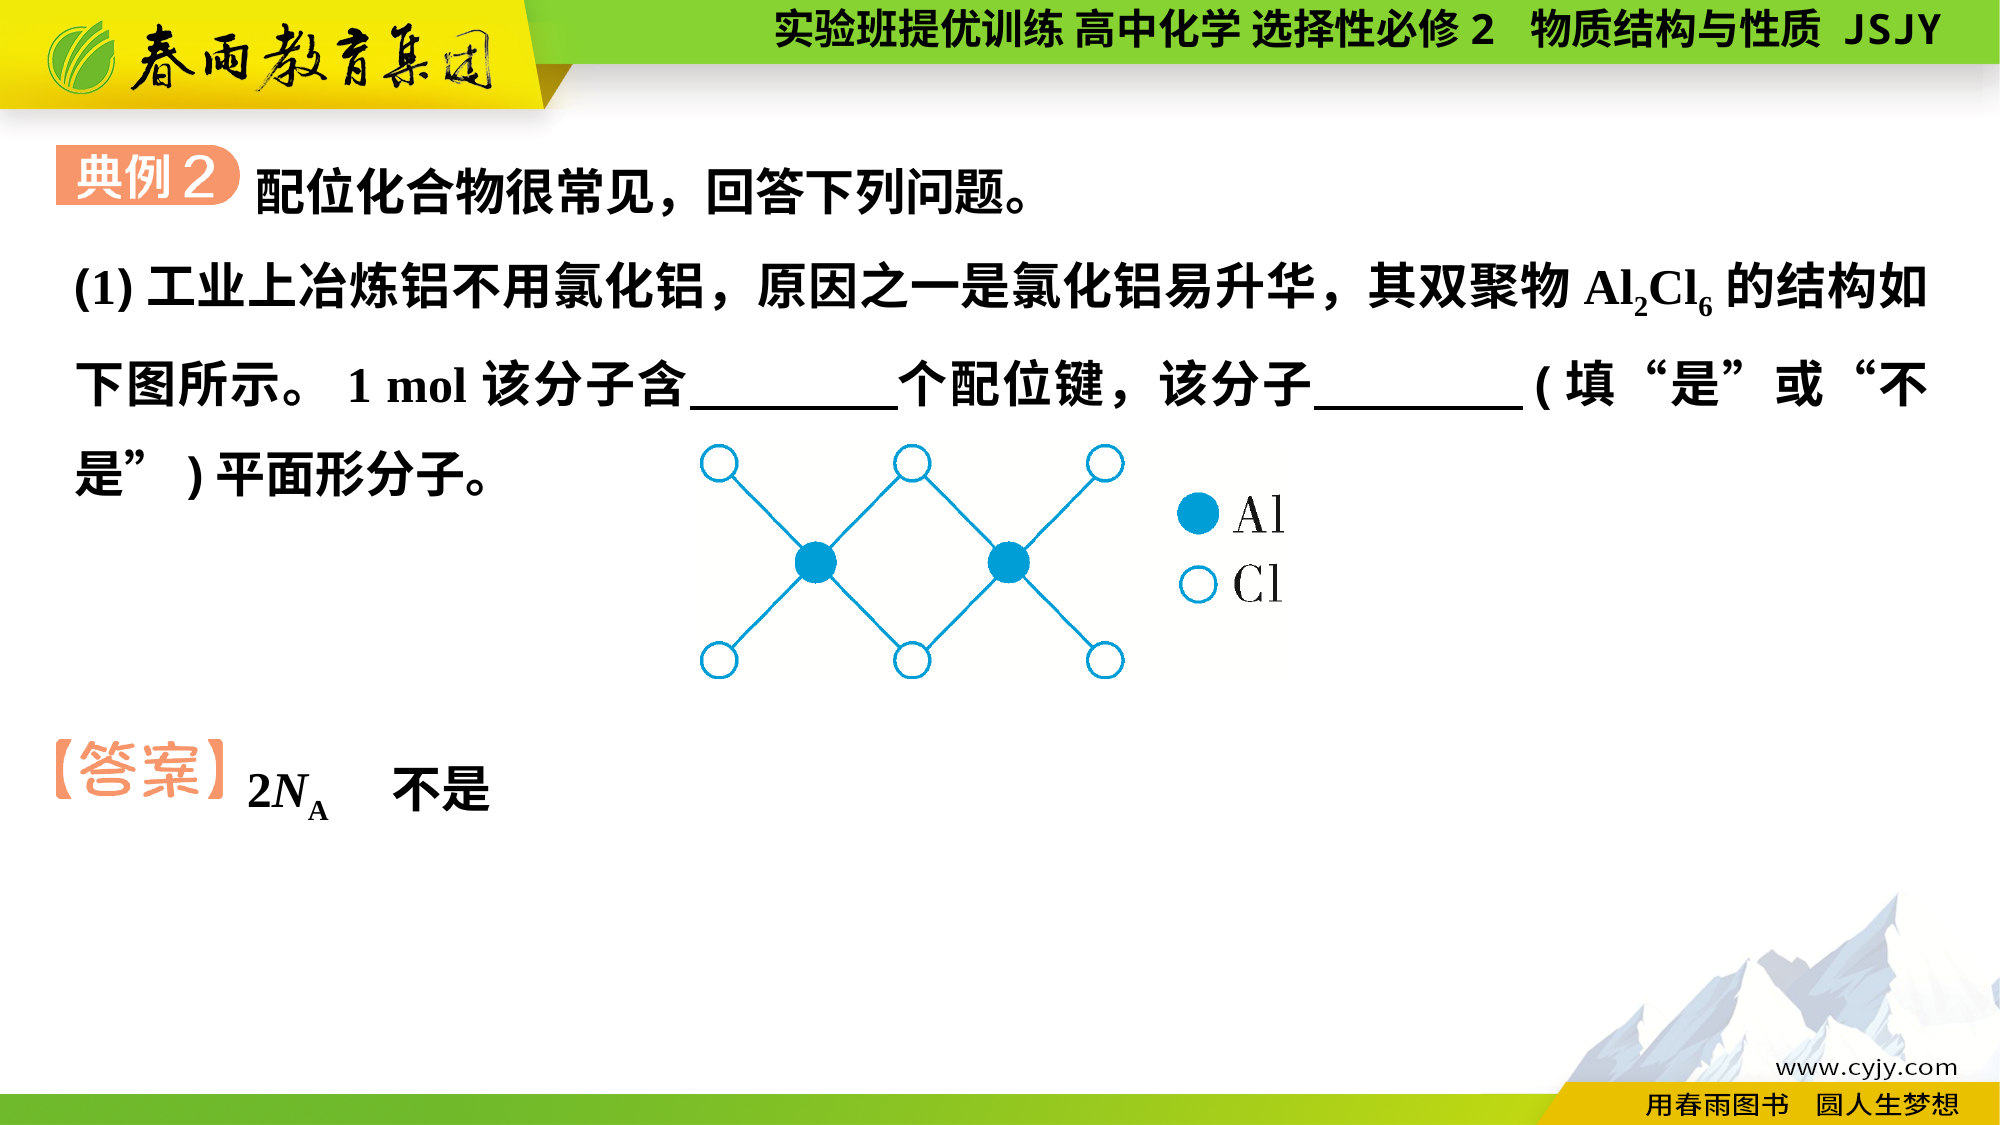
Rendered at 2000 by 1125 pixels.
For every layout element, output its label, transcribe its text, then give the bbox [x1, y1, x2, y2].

text_box 2NA 不是 [56, 715, 1944, 834]
list 配位化合物很常见，回答下列问题。 (1)工业上冶炼铝不用氯化铝，原因之一是氯化铝易升华，其双聚物Al2Cl6的结构如下图所示。1 mol该分子含 个配位键，该分子 (填“是”或“不是”)平面形分子。 [59, 122, 1944, 502]
picture [0, 0, 2000, 1125]
